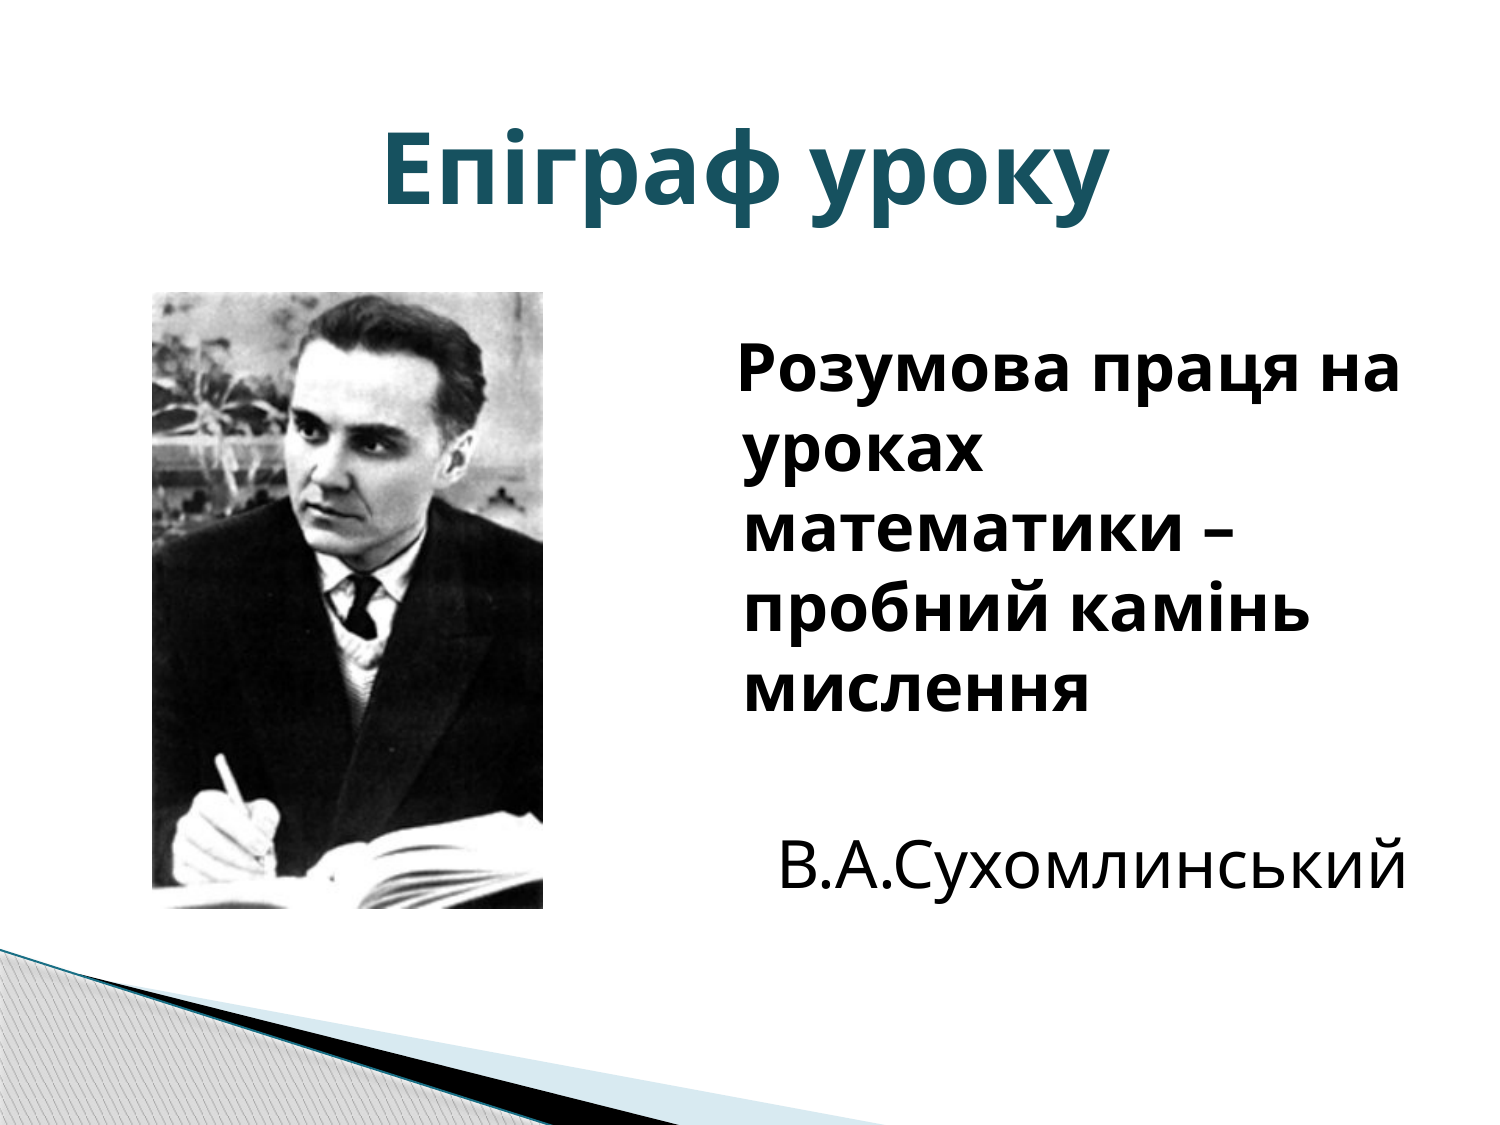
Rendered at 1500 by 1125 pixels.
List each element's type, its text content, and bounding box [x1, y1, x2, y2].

list Розумова праця на уроках математики – пробний камінь мислення В.А.Сухомлинський [667, 317, 1425, 1038]
picture [152, 292, 544, 909]
title Епіграф уроку [70, 70, 1421, 258]
